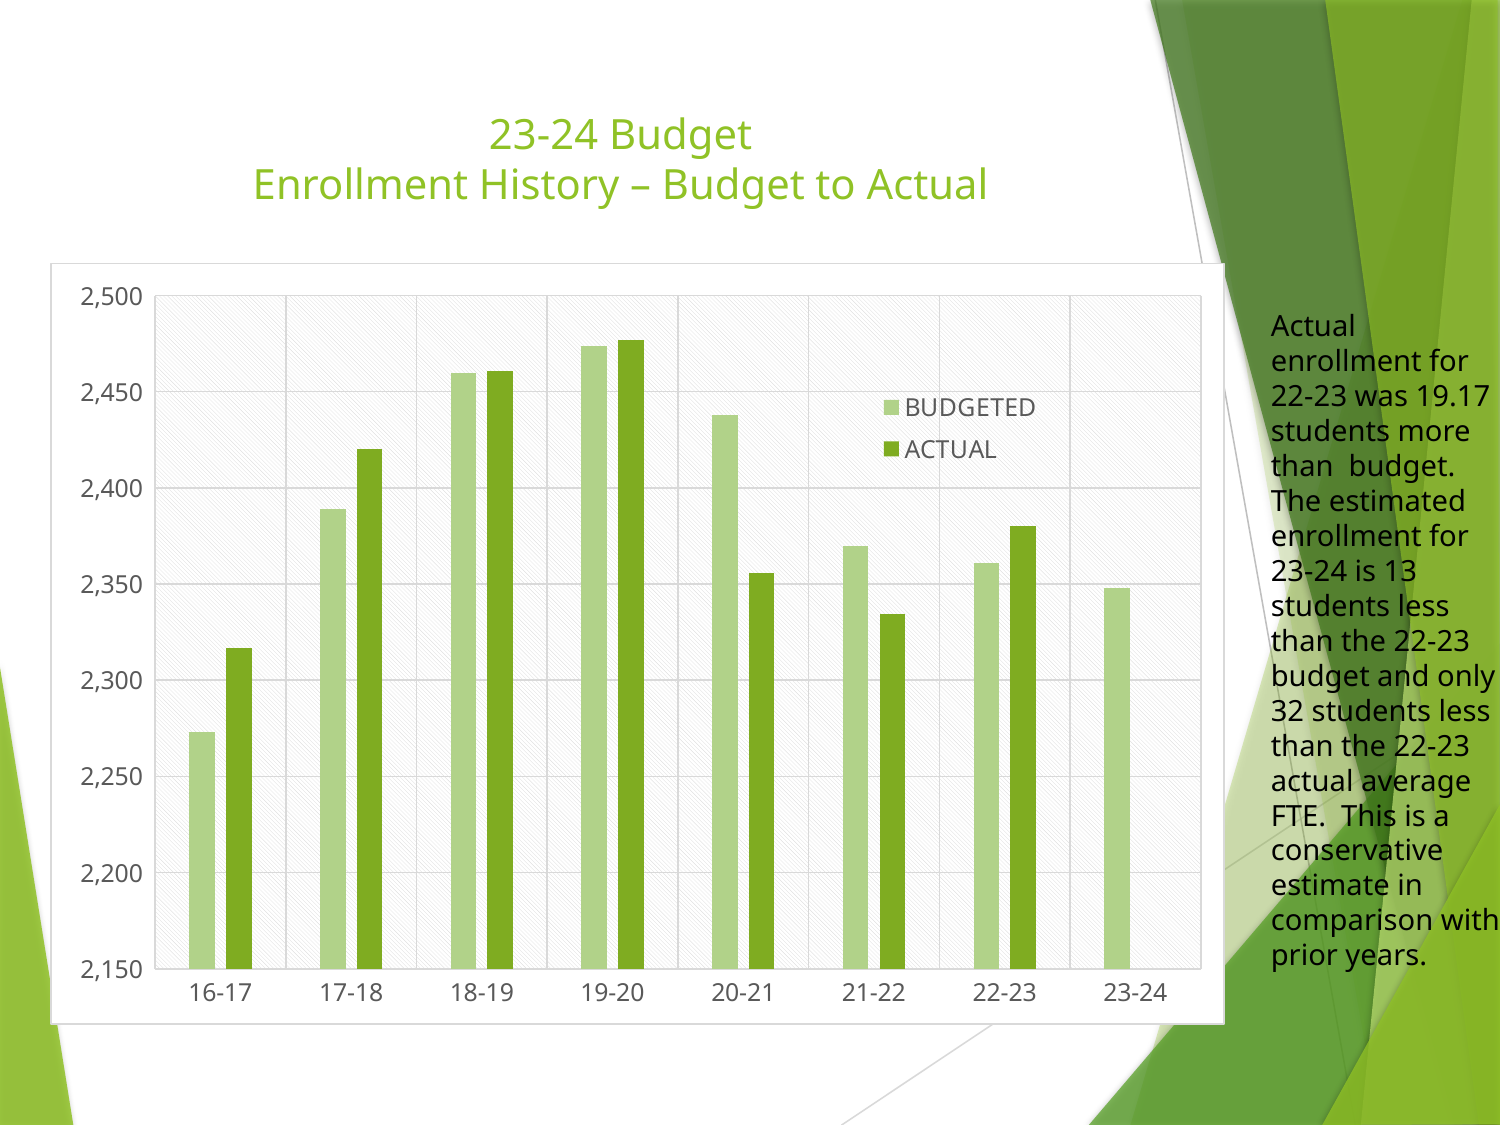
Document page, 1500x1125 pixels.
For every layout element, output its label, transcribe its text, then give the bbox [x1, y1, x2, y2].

text_box Actual enrollment for 22-23 was 19.17 students more than budget. The estimated enrollment for 23-24 is 13 students less than the 22-23 budget and only 32 students less than the 22-23 actual average FTE. This is a conservative estimate in comparison with prior years. [1256, 299, 1500, 979]
title 23-24 Budget Enrollment History – Budget to Actual [99, 99, 1142, 225]
chart [49, 261, 1226, 1026]
